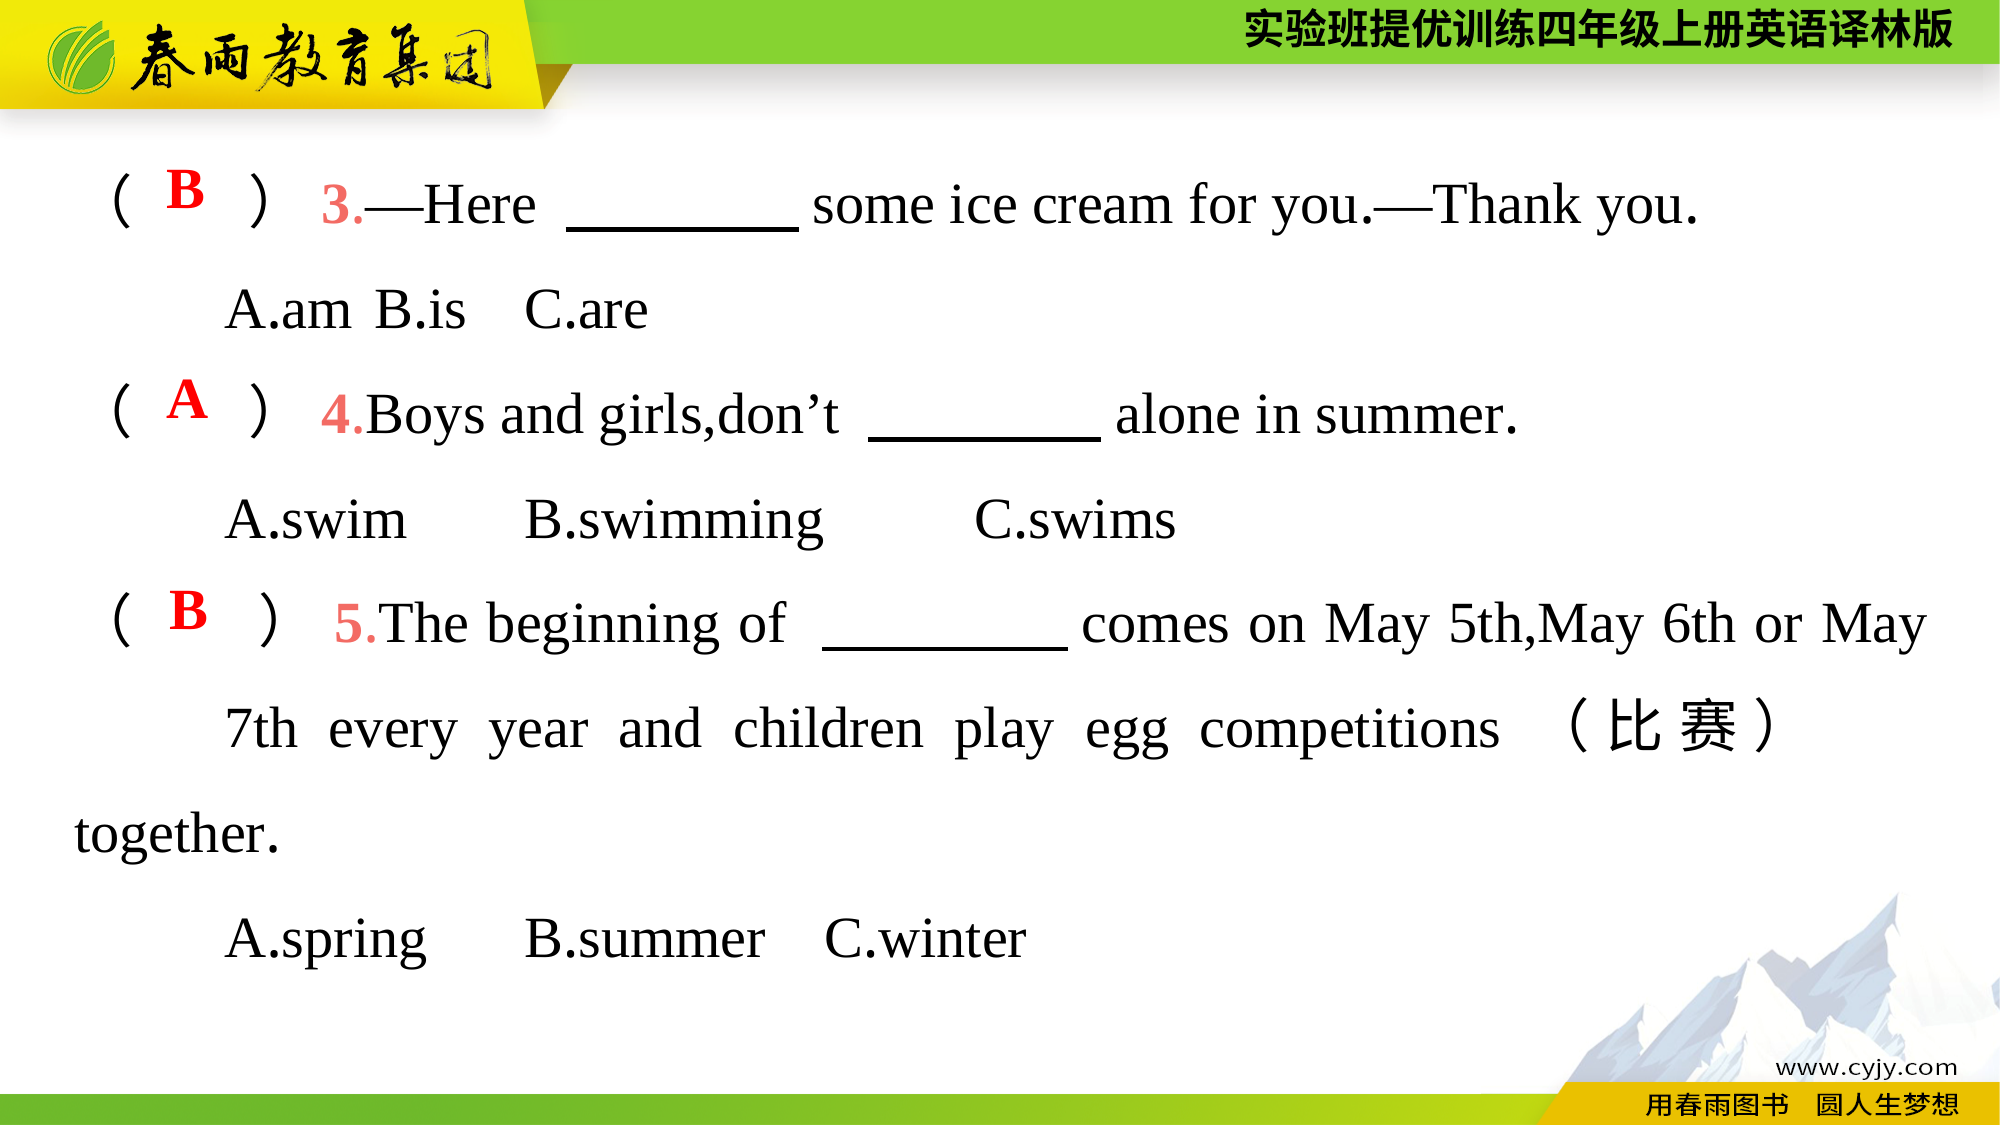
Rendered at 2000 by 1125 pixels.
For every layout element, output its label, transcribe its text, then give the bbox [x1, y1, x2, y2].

picture [0, 0, 2000, 1125]
list （ ）3.—Here some ice cream for you.—Thank you. A.am B.is C.are （ ）4.Boys and girls,don’t alone in summer. A.swim B.swimming C.swims （ ）5.The beginning of comes on May 5th,May 6th or May 7th every year and children play egg competitions（比赛） together. A.spring B.summer C.winter [59, 122, 1944, 986]
text_box A [151, 352, 224, 438]
text_box B [154, 564, 224, 649]
text_box B [151, 143, 220, 228]
